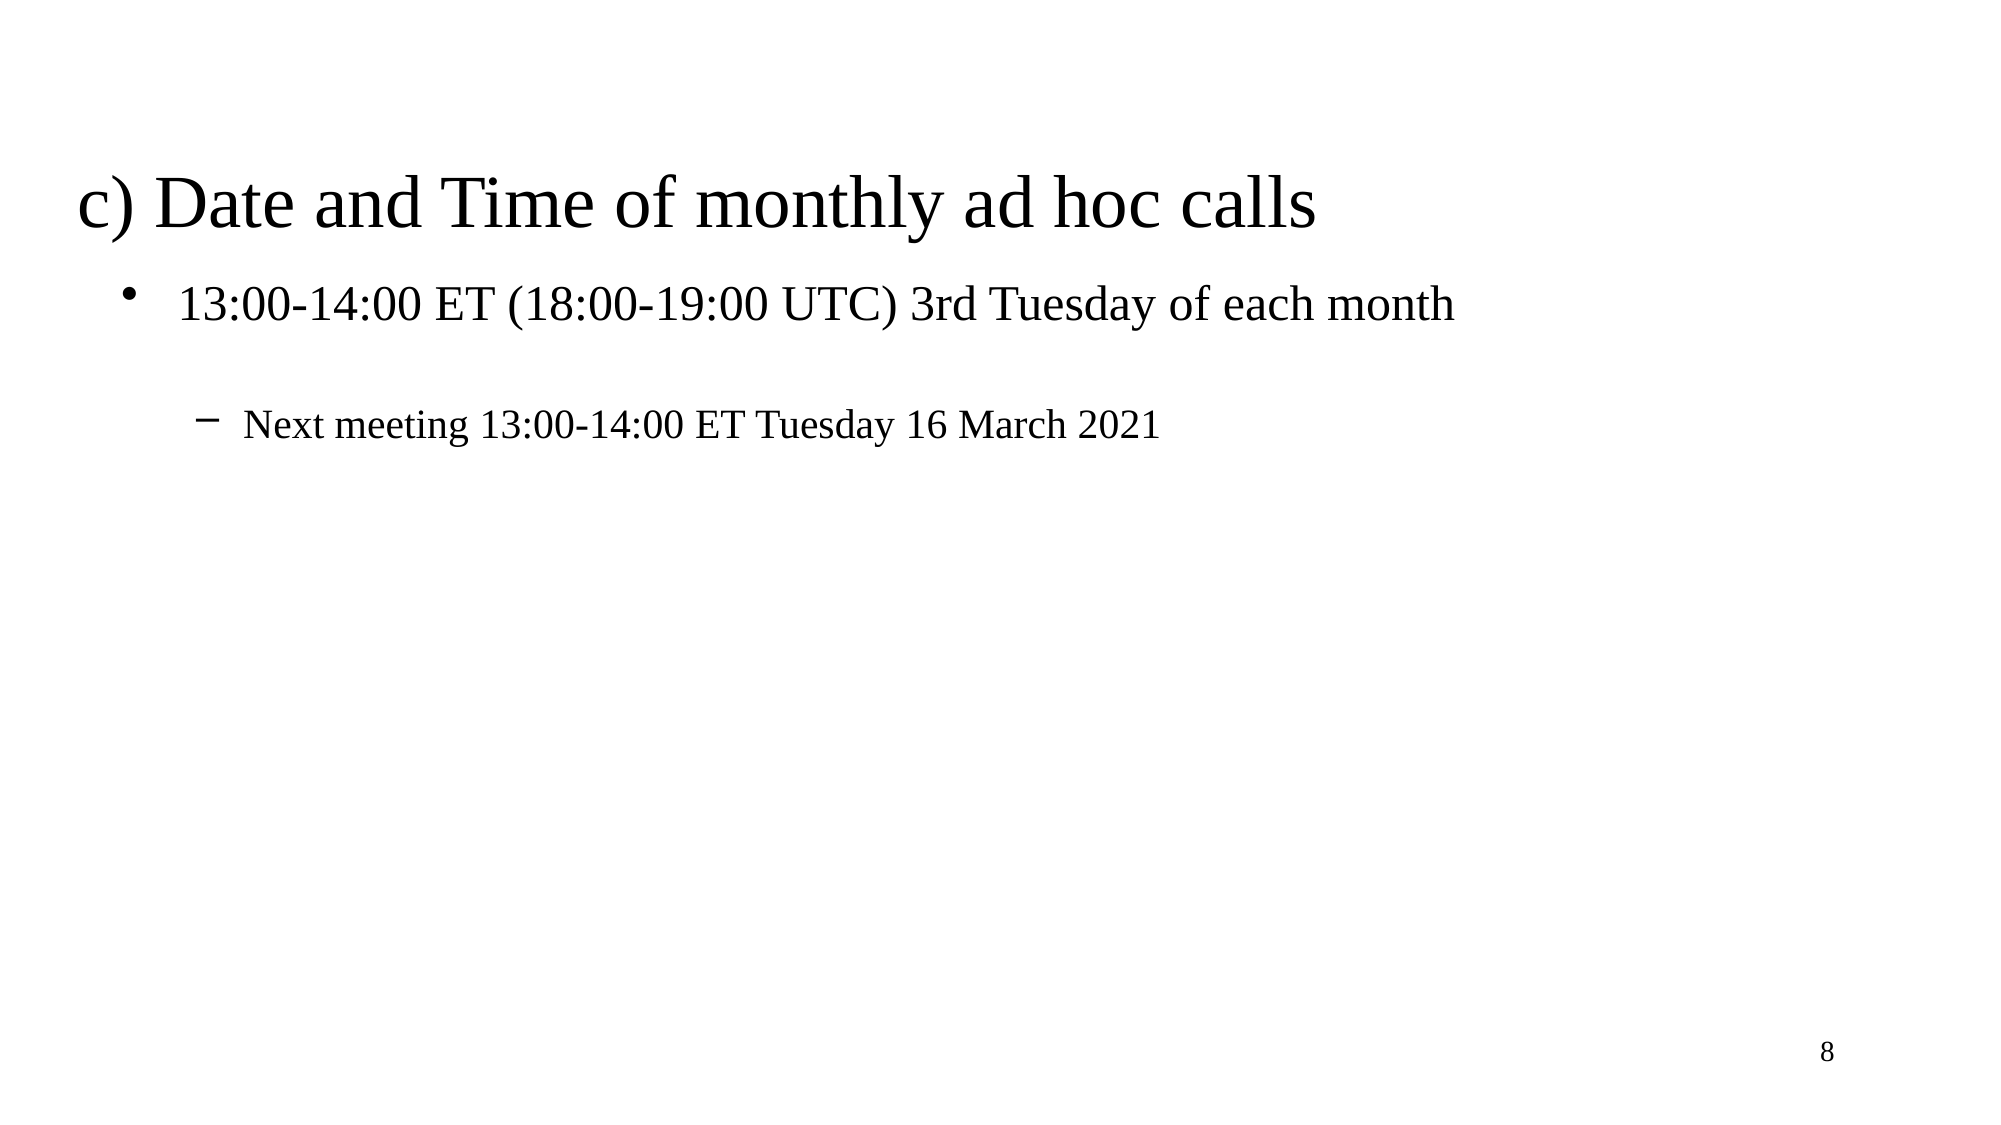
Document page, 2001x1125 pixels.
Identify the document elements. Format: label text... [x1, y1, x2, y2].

title c) Date and Time of monthly ad hoc calls [62, 99, 1901, 288]
list 13:00-14:00 ET (18:00-19:00 UTC) 3rd Tuesday of each month Next meeting 13:00-14:00 ET Tuesday 16 March 2021 [105, 262, 1894, 1026]
slide_number 8 [1433, 1024, 1851, 1101]
